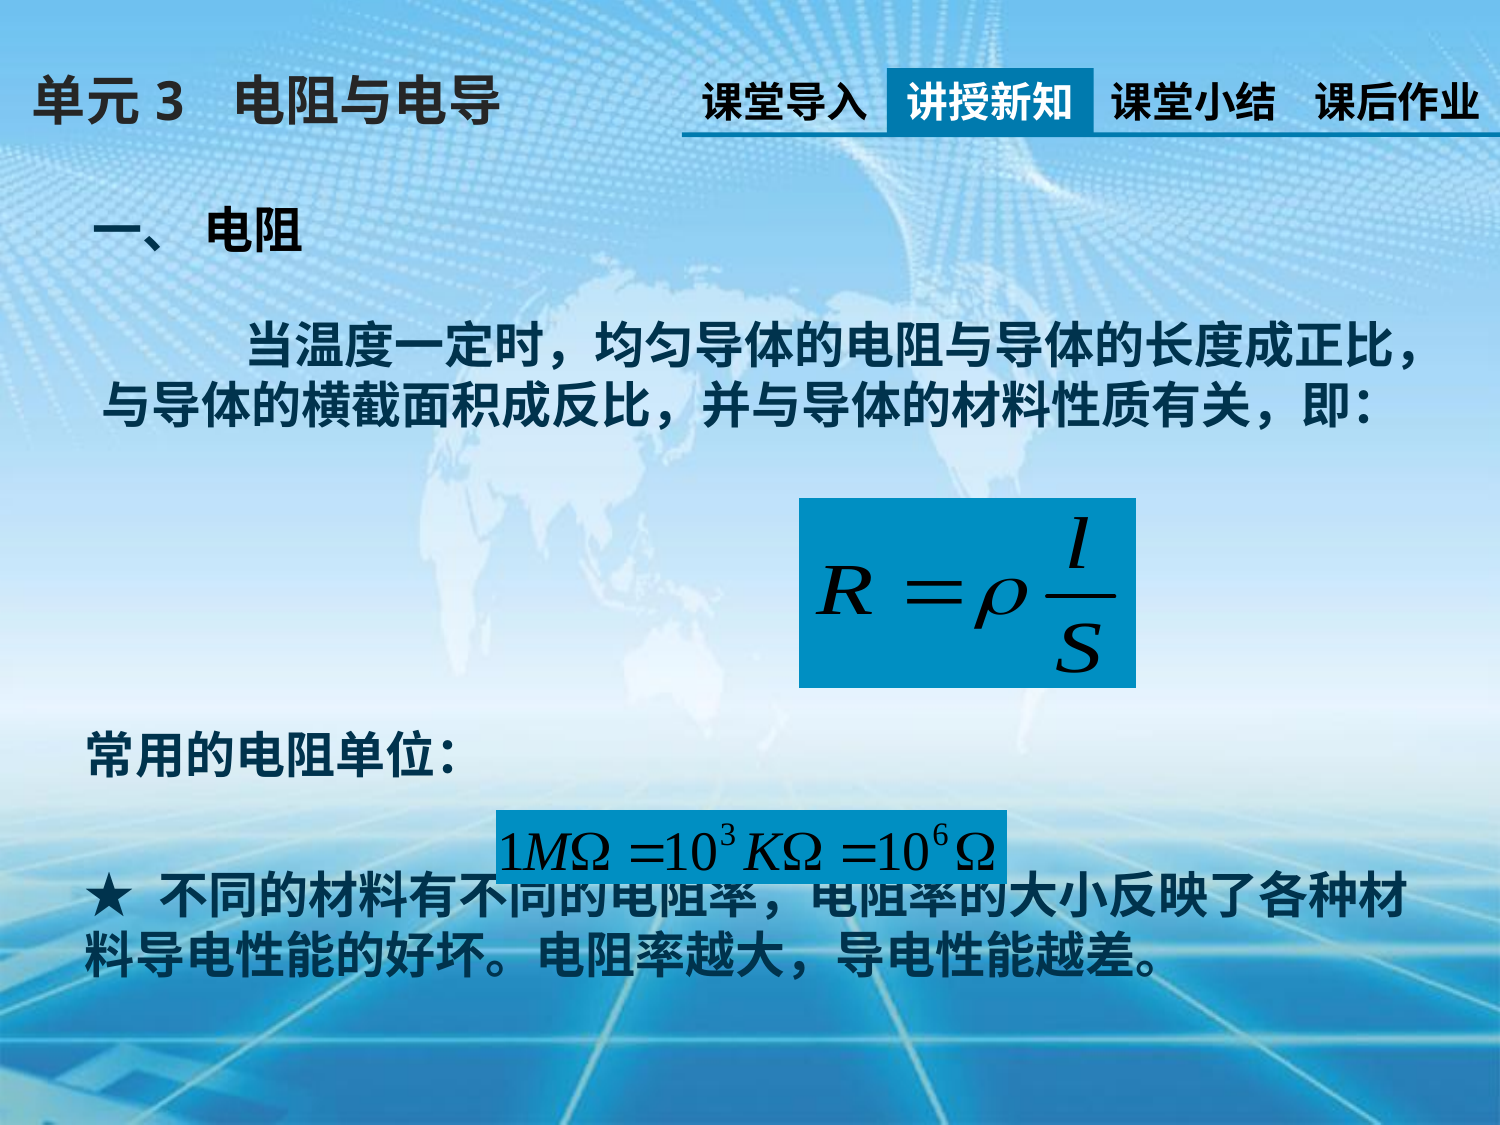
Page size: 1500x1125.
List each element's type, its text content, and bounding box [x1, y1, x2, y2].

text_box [495, 809, 1008, 885]
text_box 一、 电阻 [19, 167, 377, 289]
text_box 当温度一定时，均匀导体的电阻与导体的长度成正比，与导体的横截面积成反比，并与导体的材料性质有关，即： 常用的电阻单位： ★ 不同的材料有不同的电阻率，电阻率的大小反映了各种材料导电性能的好坏。电阻率越大，导电性能越差。 [70, 305, 1433, 1049]
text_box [16, 59, 1500, 140]
picture [0, 0, 1500, 1125]
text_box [798, 498, 1137, 688]
